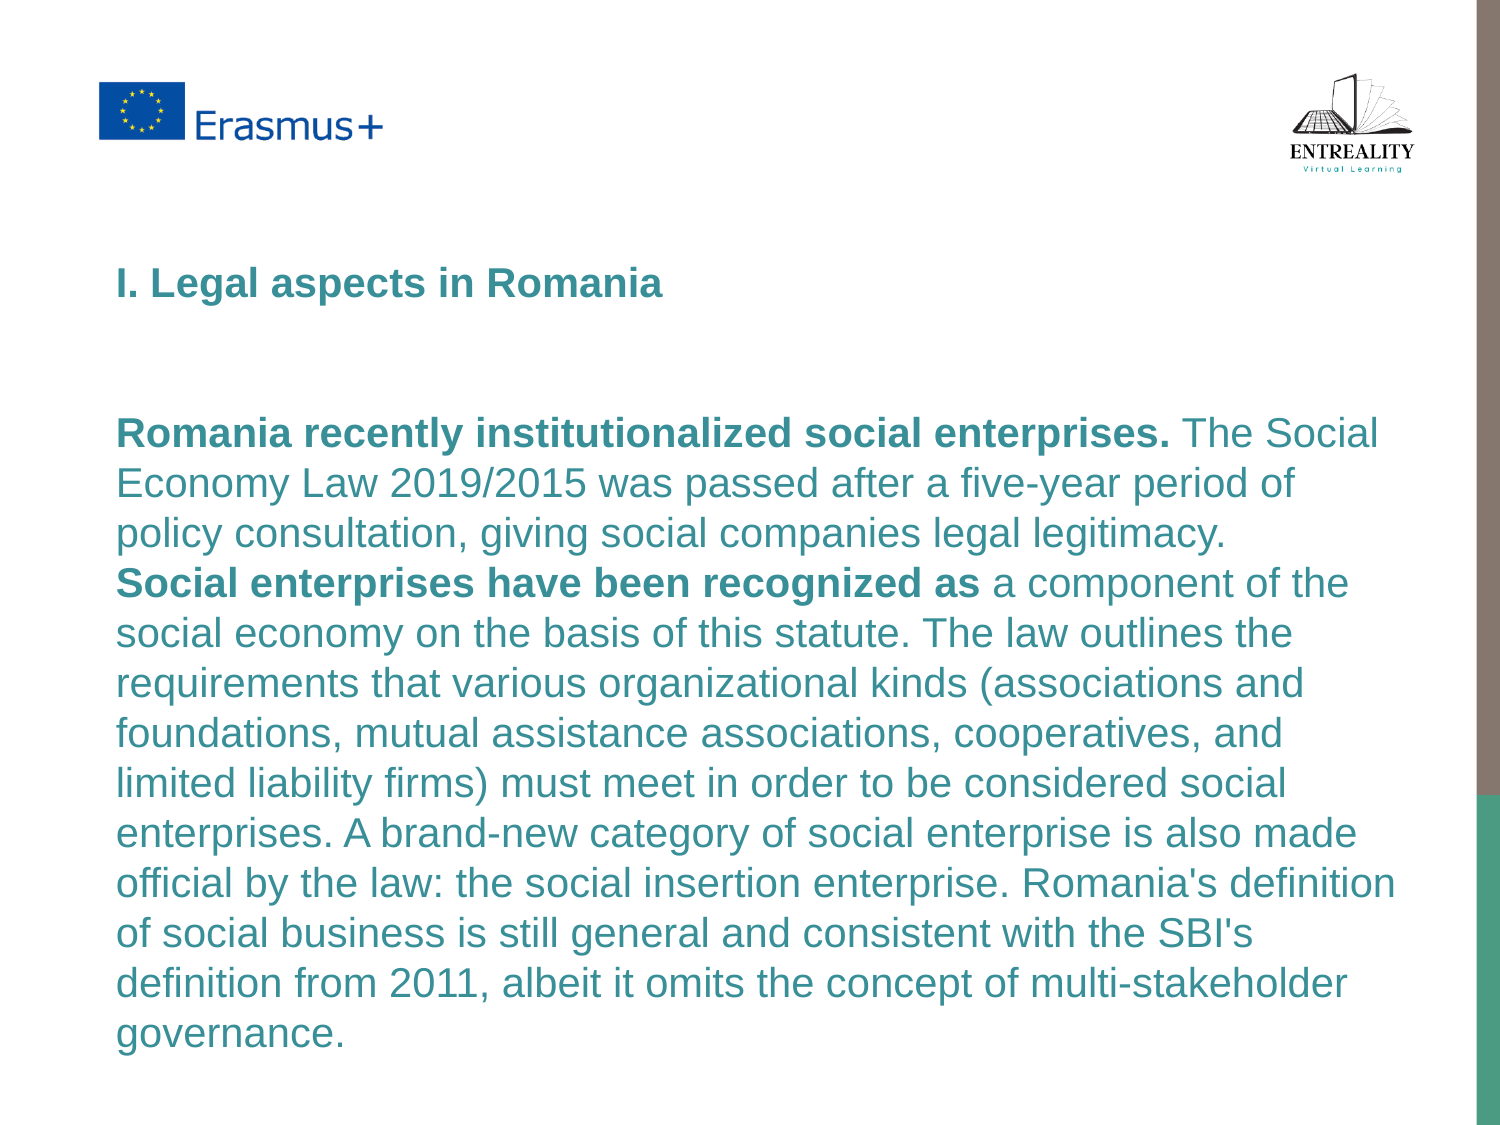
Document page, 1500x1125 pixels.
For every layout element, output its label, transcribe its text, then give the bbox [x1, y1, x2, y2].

subtitle [105, 656, 1301, 751]
picture [81, 64, 399, 156]
picture [1246, 17, 1458, 229]
title I. Legal aspects in Romania Romania recently institutionalized social enterprises. The Social Economy Law 2019/2015 was passed after a five-year period of policy consultation, giving social companies legal legitimacy. Social enterprises have been recognized as a component of the social economy on the basis of this statute. The law outlines the requirements that various organizational kinds (associations and foundations, mutual assistance associations, cooperatives, and limited liability firms) must meet in order to be considered social enterprises. A brand-new category of social enterprise is also made official by the law: the social insertion enterprise. Romania's definition of social business is still general and consistent with the SBI's definition from 2011, albeit it omits the concept of multi-stakeholder governance. [100, 349, 1425, 1063]
